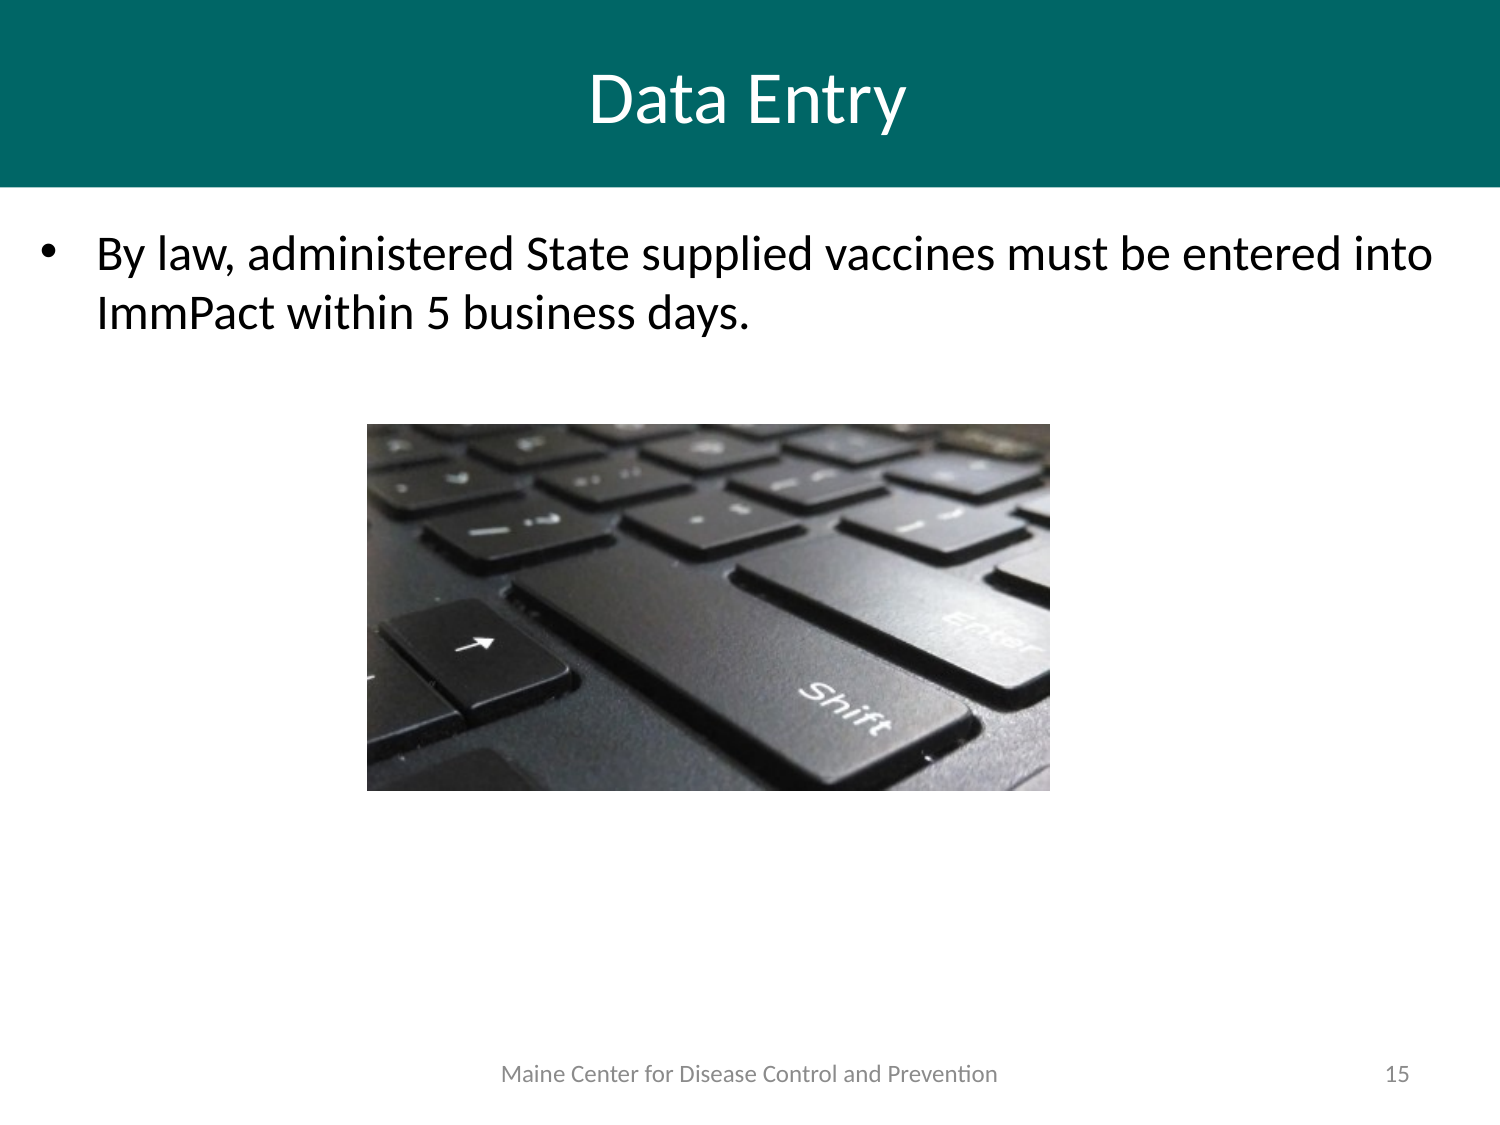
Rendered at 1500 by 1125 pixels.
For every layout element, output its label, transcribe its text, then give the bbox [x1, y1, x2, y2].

list By law, administered State supplied vaccines must be entered into ImmPact within 5 business days. [24, 212, 1475, 1025]
title Data Entry [0, 0, 1500, 188]
footer Maine Center for Disease Control and Prevention [450, 1042, 1050, 1103]
picture [366, 424, 1051, 791]
slide_number 15 [1074, 1042, 1425, 1103]
